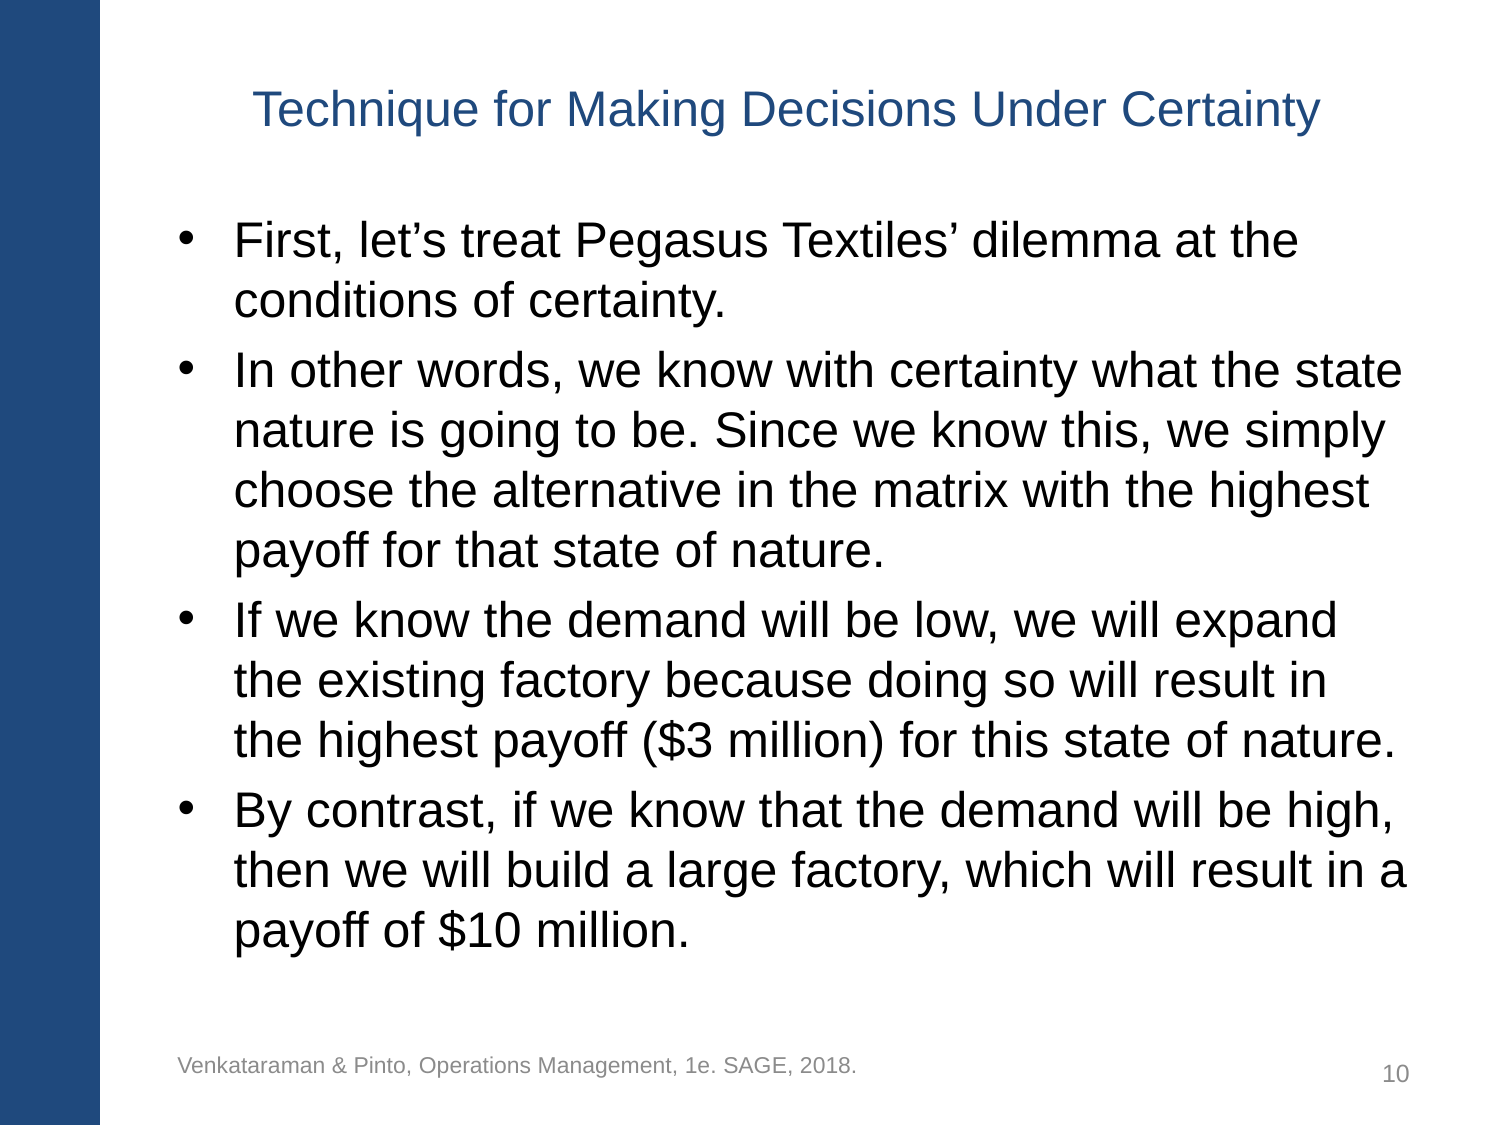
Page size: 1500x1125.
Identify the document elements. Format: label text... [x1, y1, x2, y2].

title Technique for Making Decisions Under Certainty [162, 12, 1425, 200]
footer Venkataraman & Pinto, Operations Management, 1e. SAGE, 2018. [162, 1042, 1313, 1103]
slide_number 10 [1350, 1042, 1425, 1103]
list First, let’s treat Pegasus Textiles’ dilemma at the conditions of certainty. In other words, we know with certainty what the state nature is going to be. Since we know this, we simply choose the alternative in the matrix with the highest payoff for that state of nature. If we know the demand will be low, we will expand the existing factory because doing so will result in the highest payoff ($3 million) for this state of nature. By contrast, if we know that the demand will be high, then we will build a large factory, which will result in a payoff of $10 million. [162, 200, 1425, 1025]
